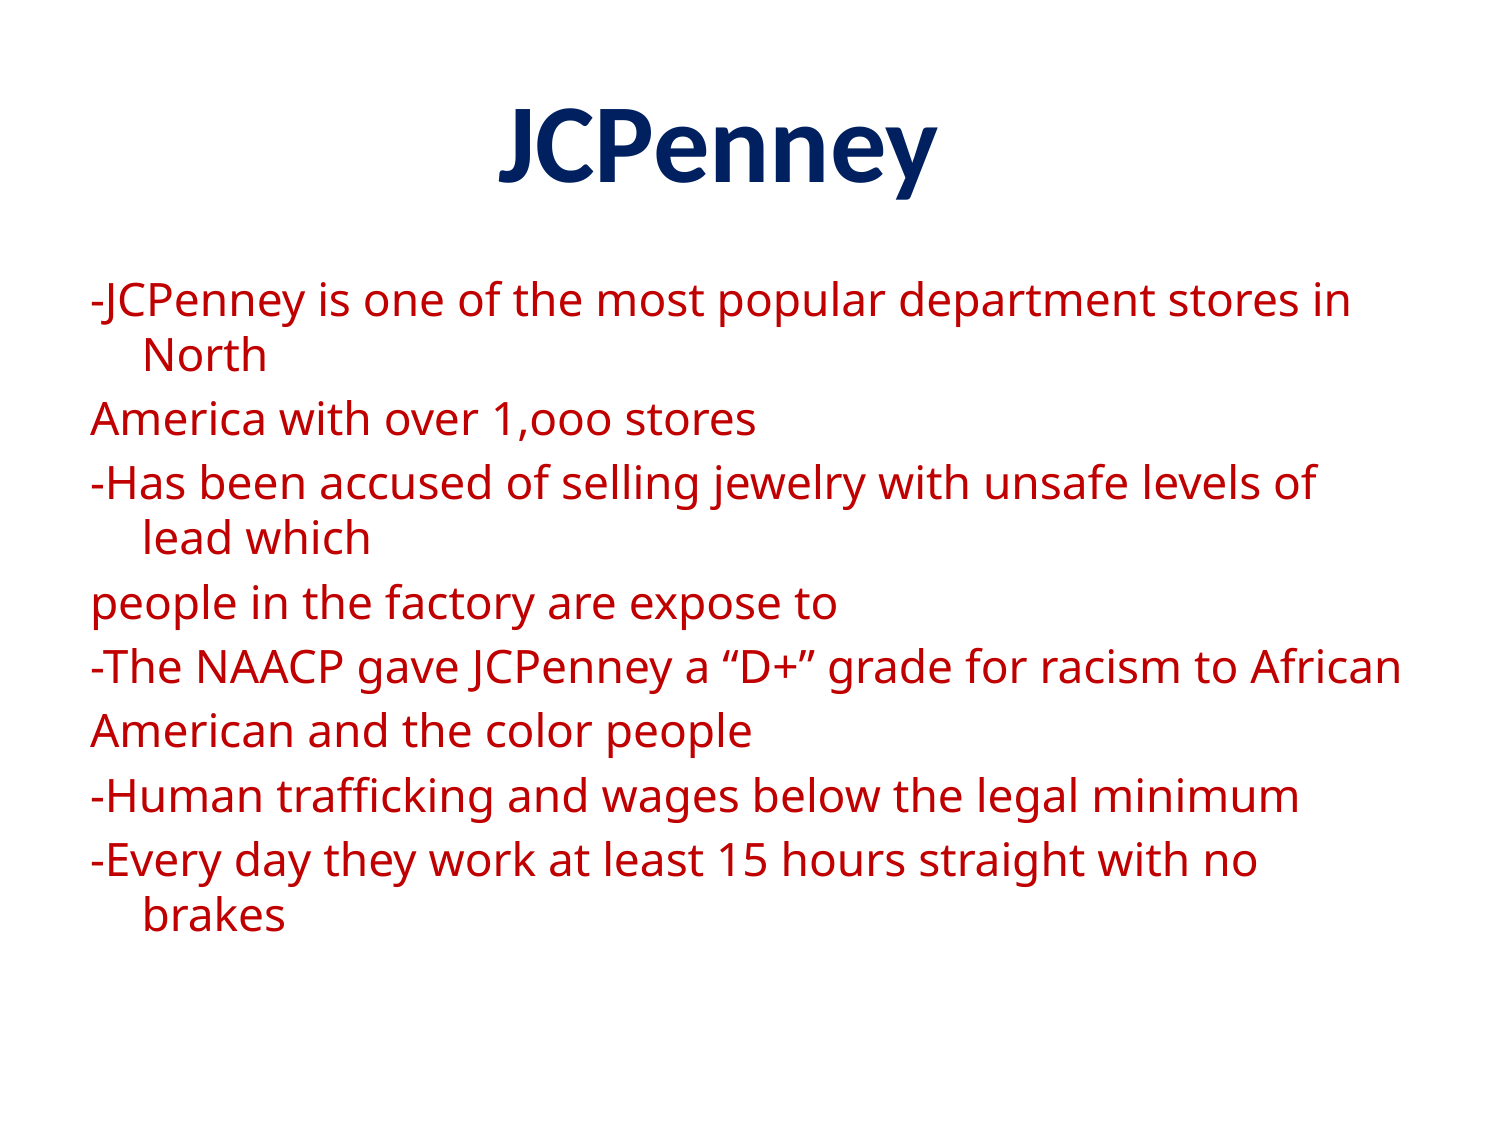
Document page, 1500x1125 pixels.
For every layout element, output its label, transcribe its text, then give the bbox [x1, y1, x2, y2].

text_box JCPenney [483, 62, 955, 213]
list -JCPenney is one of the most popular department stores in North America with over 1,ooo stores -Has been accused of selling jewelry with unsafe levels of lead which people in the factory are expose to -The NAACP gave JCPenney a “D+” grade for racism to African American and the color people -Human trafficking and wages below the legal minimum -Every day they work at least 15 hours straight with no brakes [75, 262, 1425, 1005]
